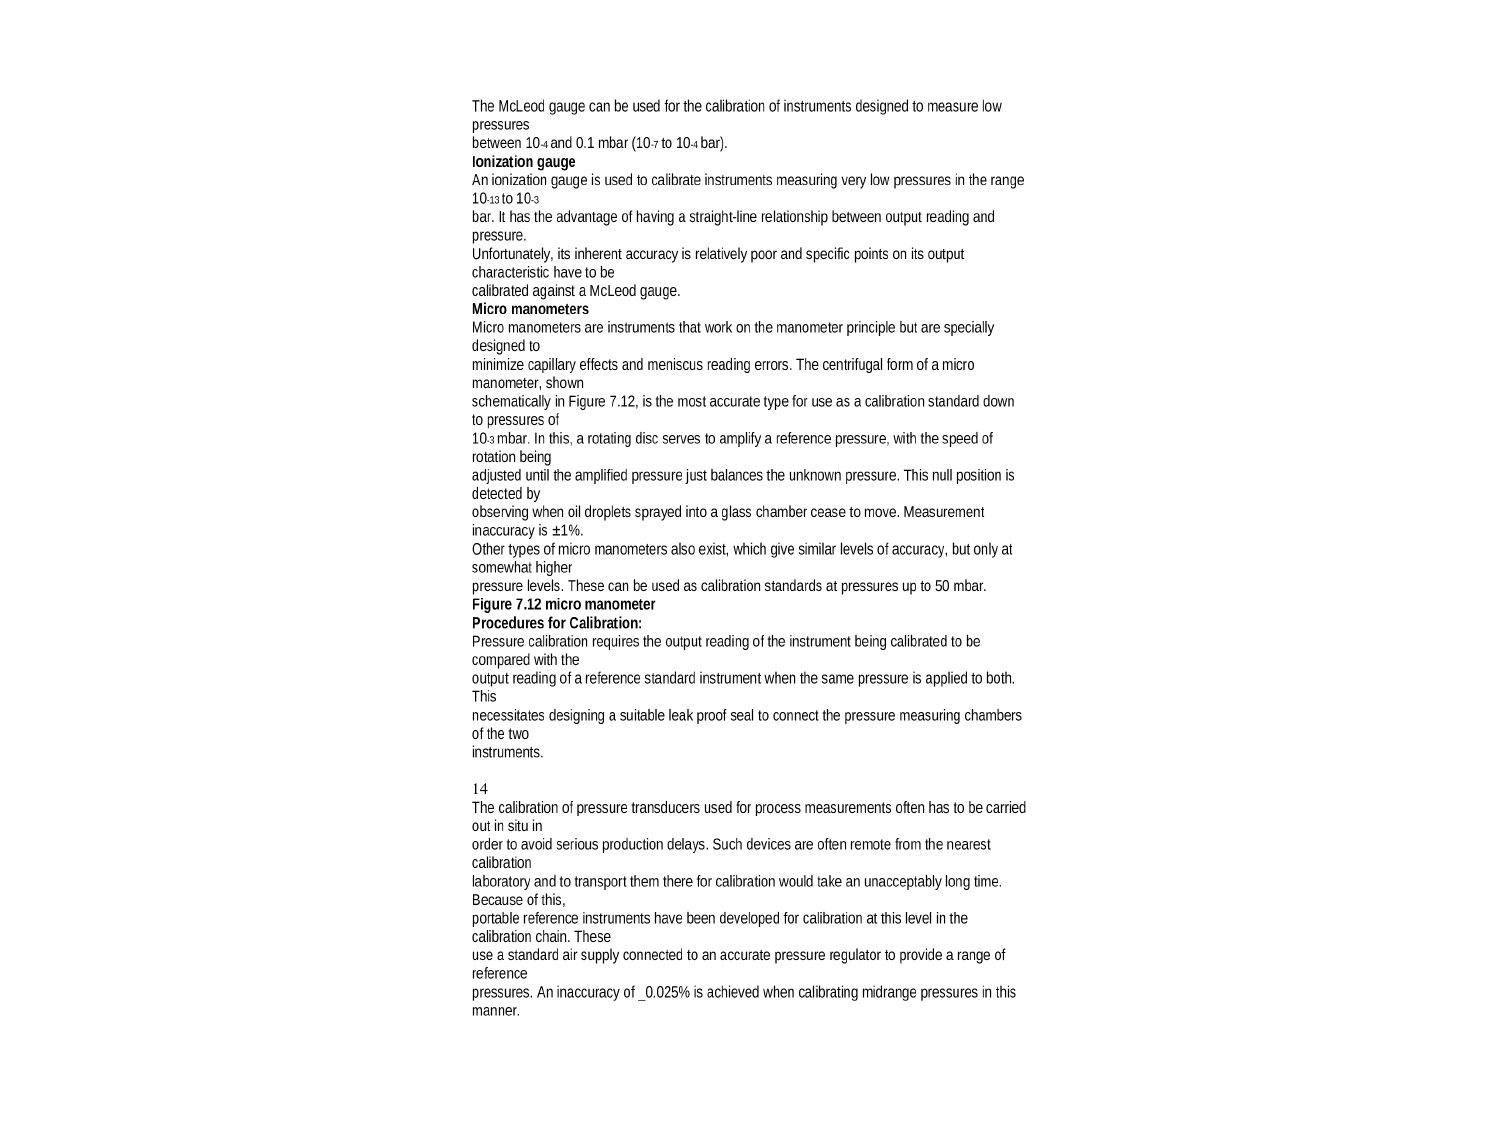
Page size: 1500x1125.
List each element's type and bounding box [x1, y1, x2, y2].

picture [350, 0, 1150, 1125]
